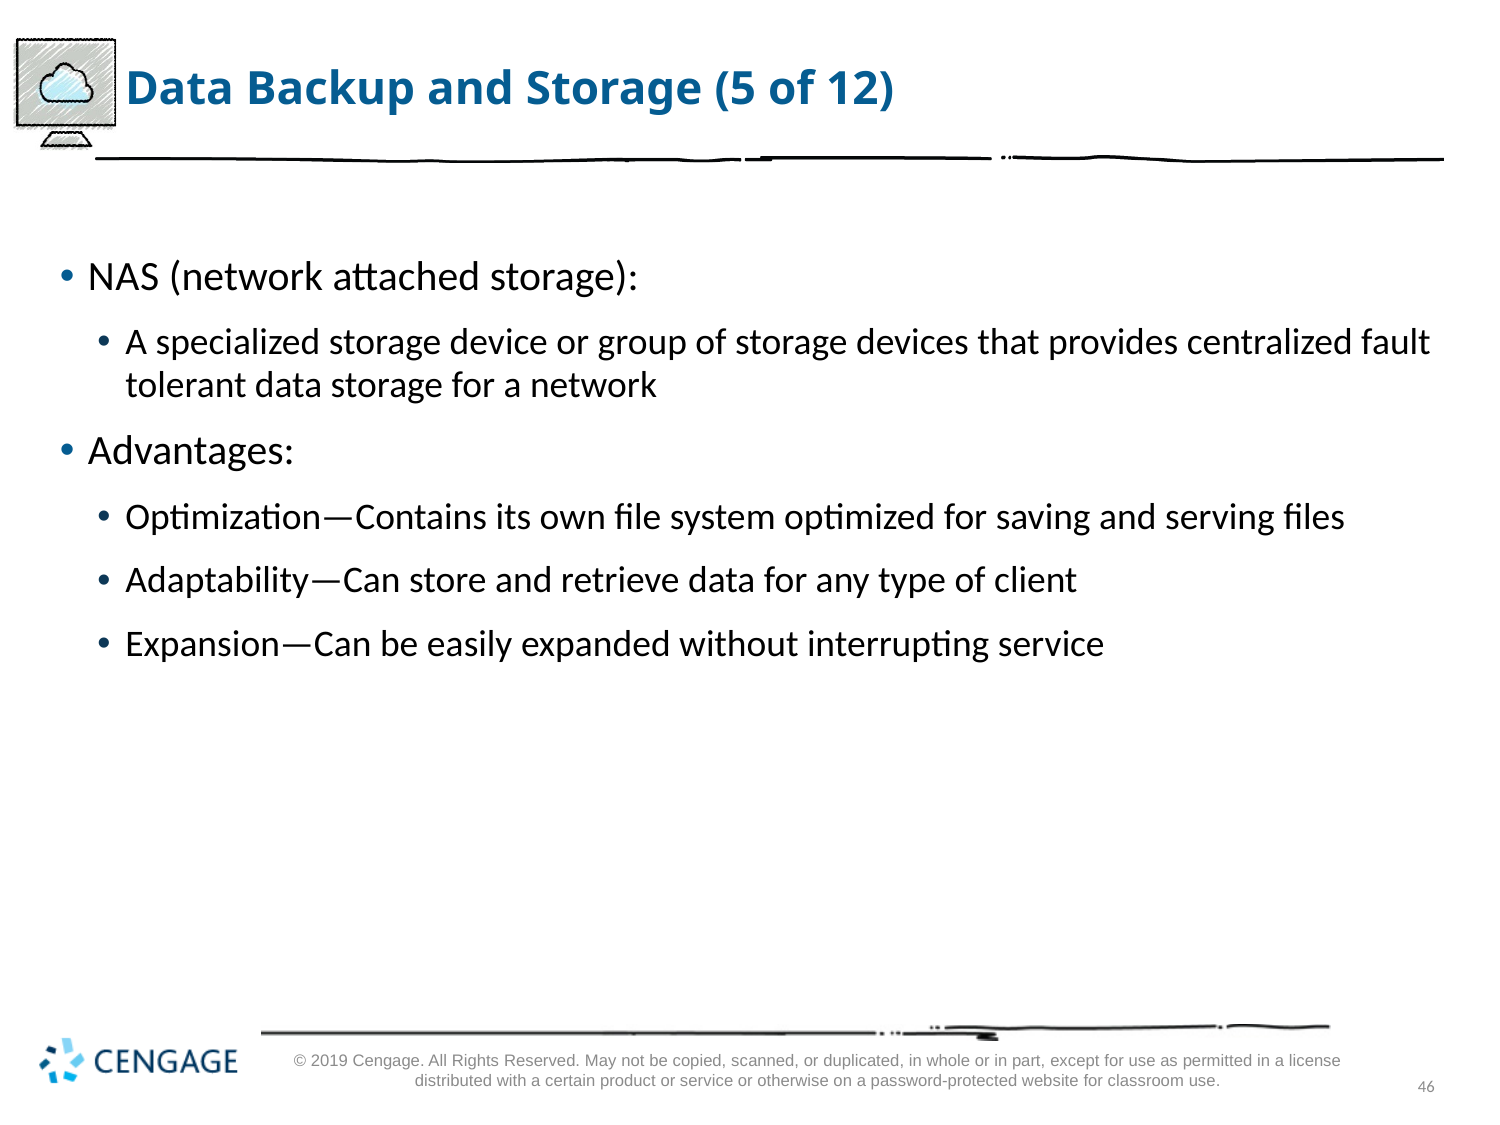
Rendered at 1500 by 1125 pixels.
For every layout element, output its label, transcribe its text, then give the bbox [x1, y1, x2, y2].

list N A S (network attached storage): A specialized storage device or group of storage devices that provides centralized fault tolerant data storage for a network Advantages: Optimization—Contains its own file system optimized for saving and serving files Adaptability—Can store and retrieve data for any type of client Expansion—Can be easily expanded without interrupting service [59, 252, 1441, 670]
picture [19, 1024, 250, 1096]
picture [13, 36, 117, 151]
picture [261, 1024, 1331, 1041]
title Data Backup and Storage (5 of 12) [125, 66, 1442, 116]
picture [95, 155, 1444, 163]
footer © 2019 Cengage. All Rights Reserved. May not be copied, scanned, or duplicated, in whole or in part, except for use as permitted in a license distributed with a certain product or service or otherwise on a password-protected website for classroom use. [262, 1050, 1375, 1091]
